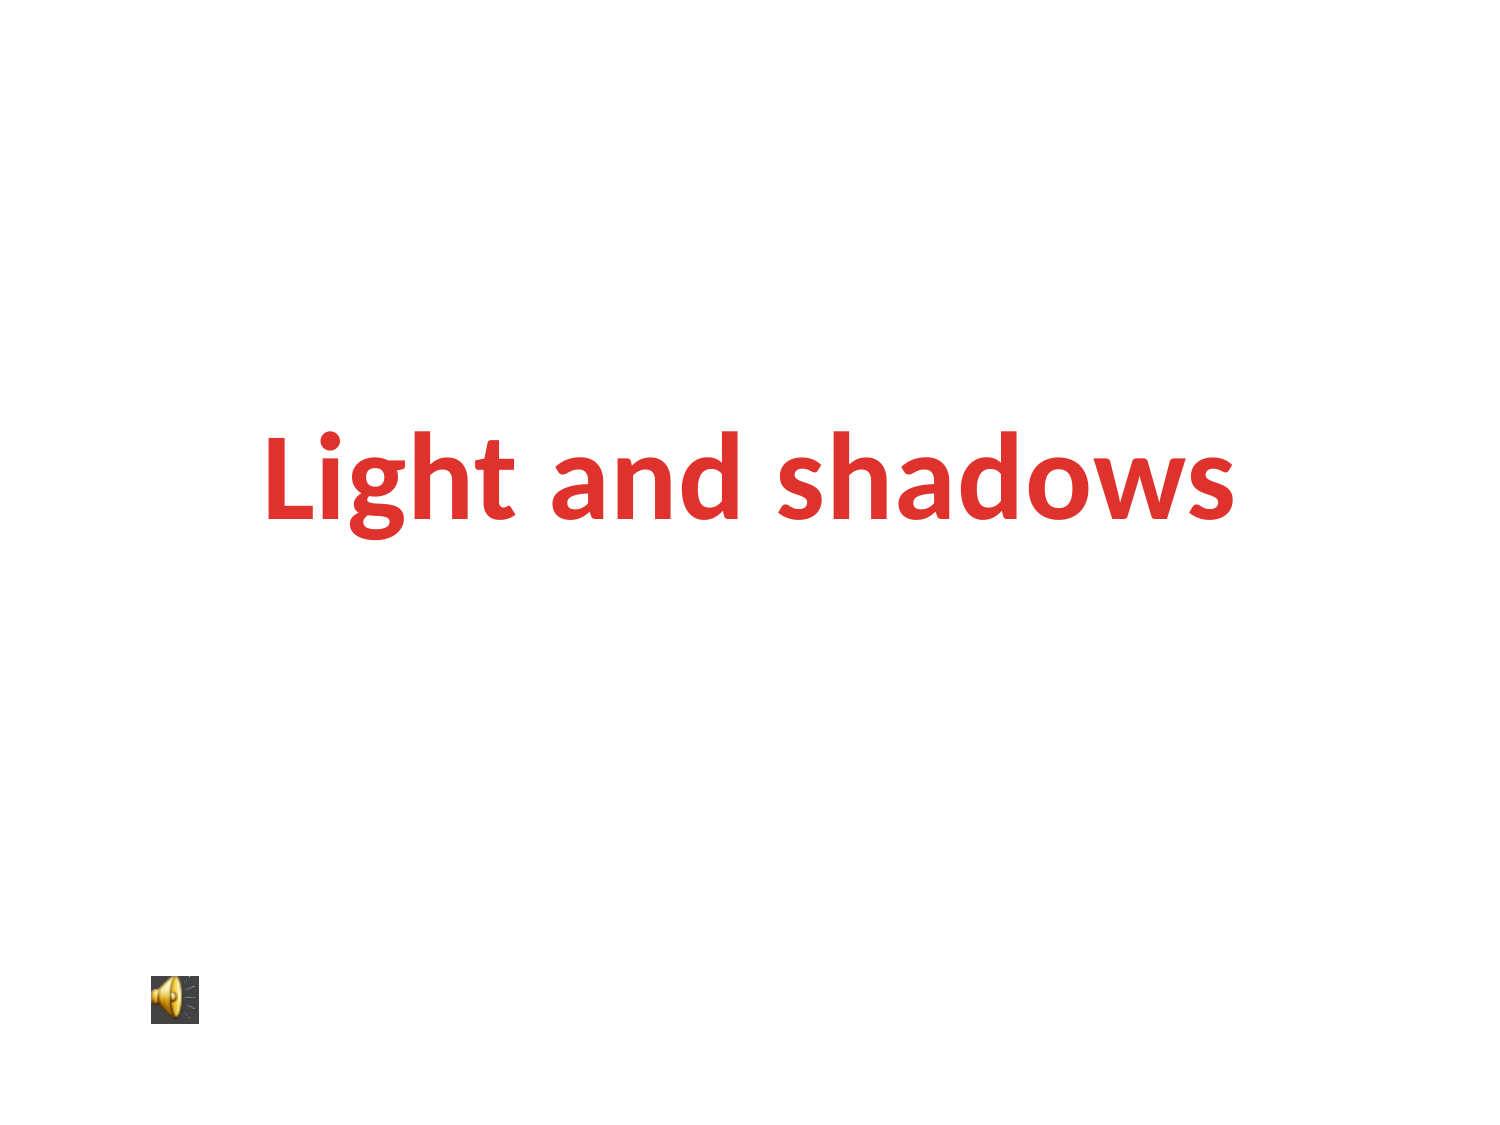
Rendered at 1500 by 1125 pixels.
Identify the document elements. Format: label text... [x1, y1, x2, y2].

title Light and shadows [112, 349, 1388, 591]
picture [149, 974, 201, 1026]
